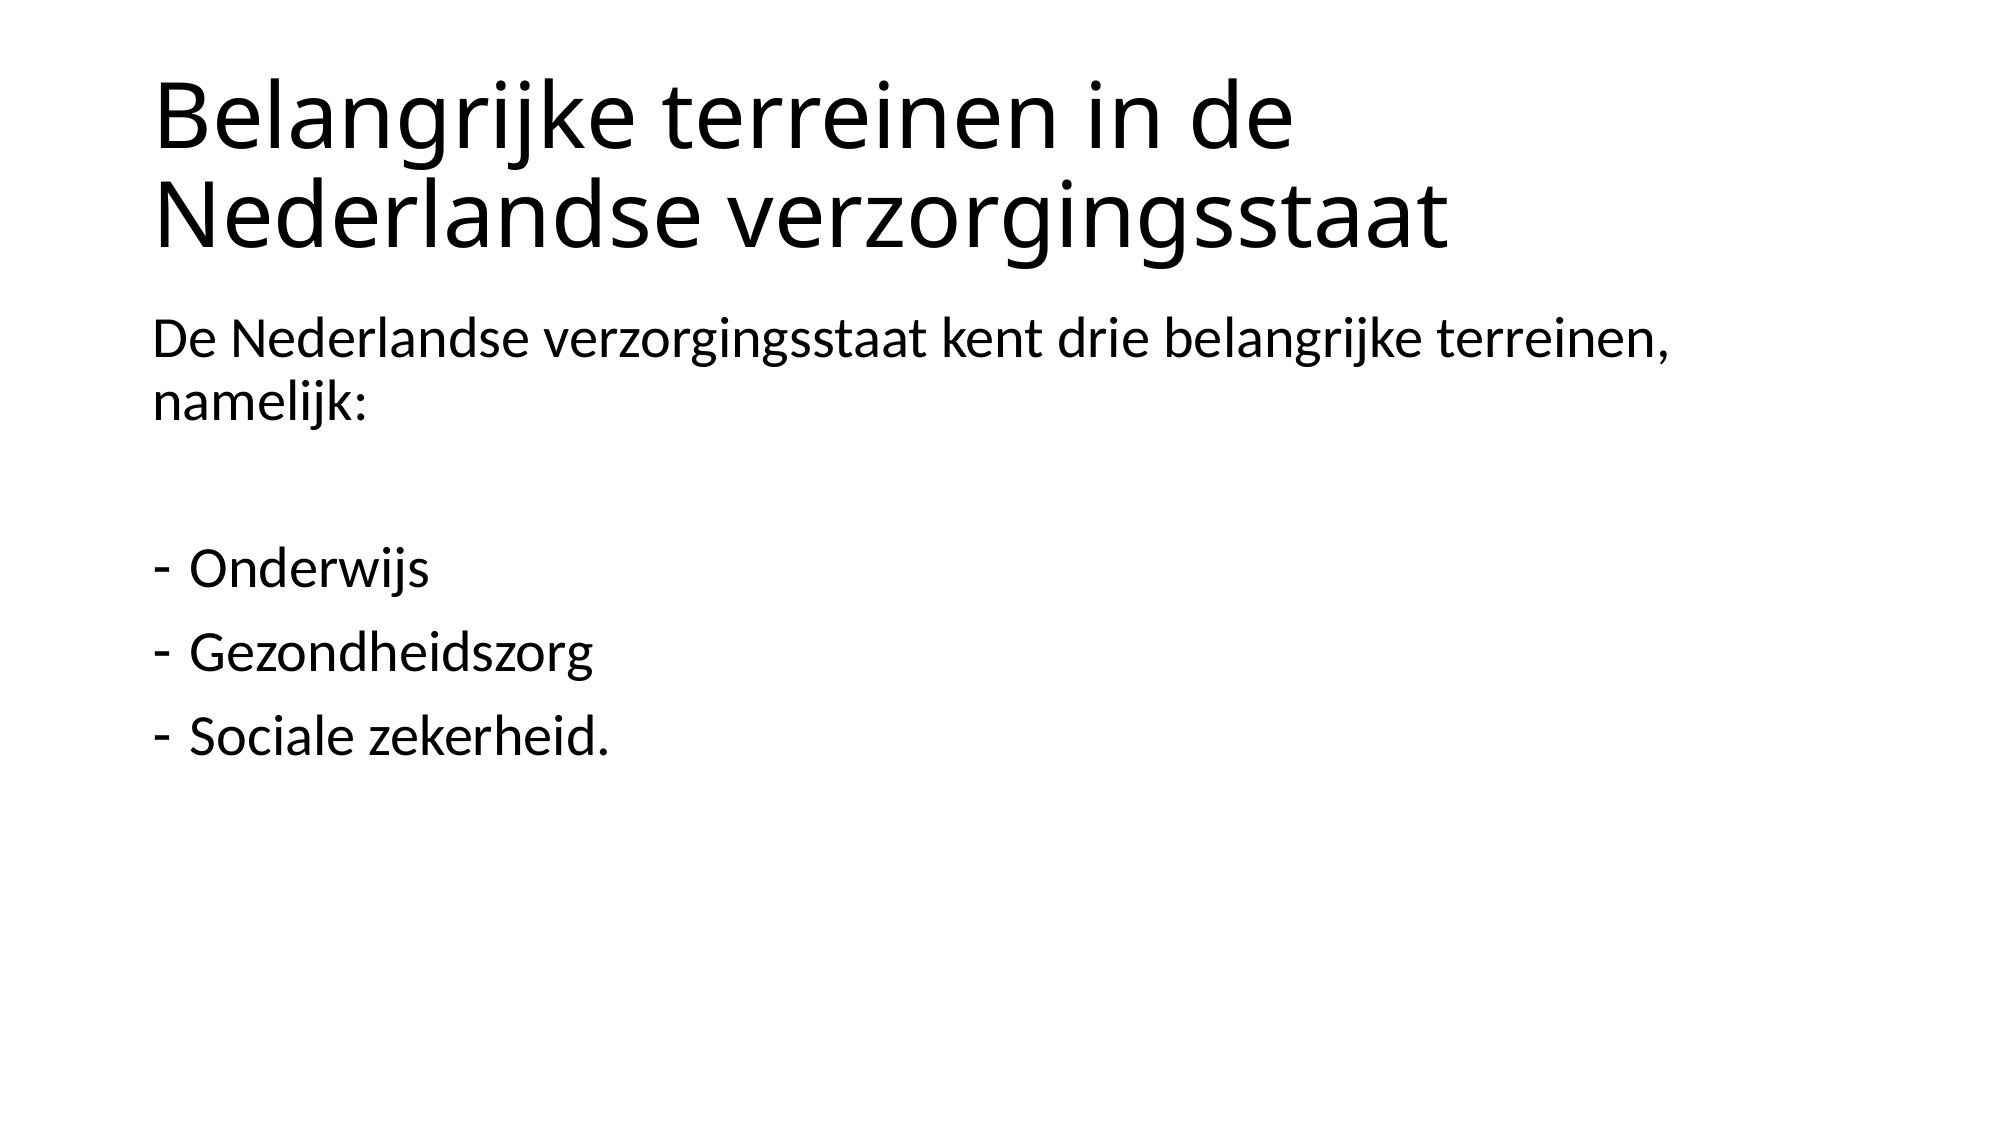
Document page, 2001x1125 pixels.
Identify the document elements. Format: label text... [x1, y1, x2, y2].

title Belangrijke terreinen in de Nederlandse verzorgingsstaat [137, 59, 1863, 278]
list De Nederlandse verzorgingsstaat kent drie belangrijke terreinen, namelijk: Onderwijs Gezondheidszorg Sociale zekerheid. [137, 299, 1863, 1014]
